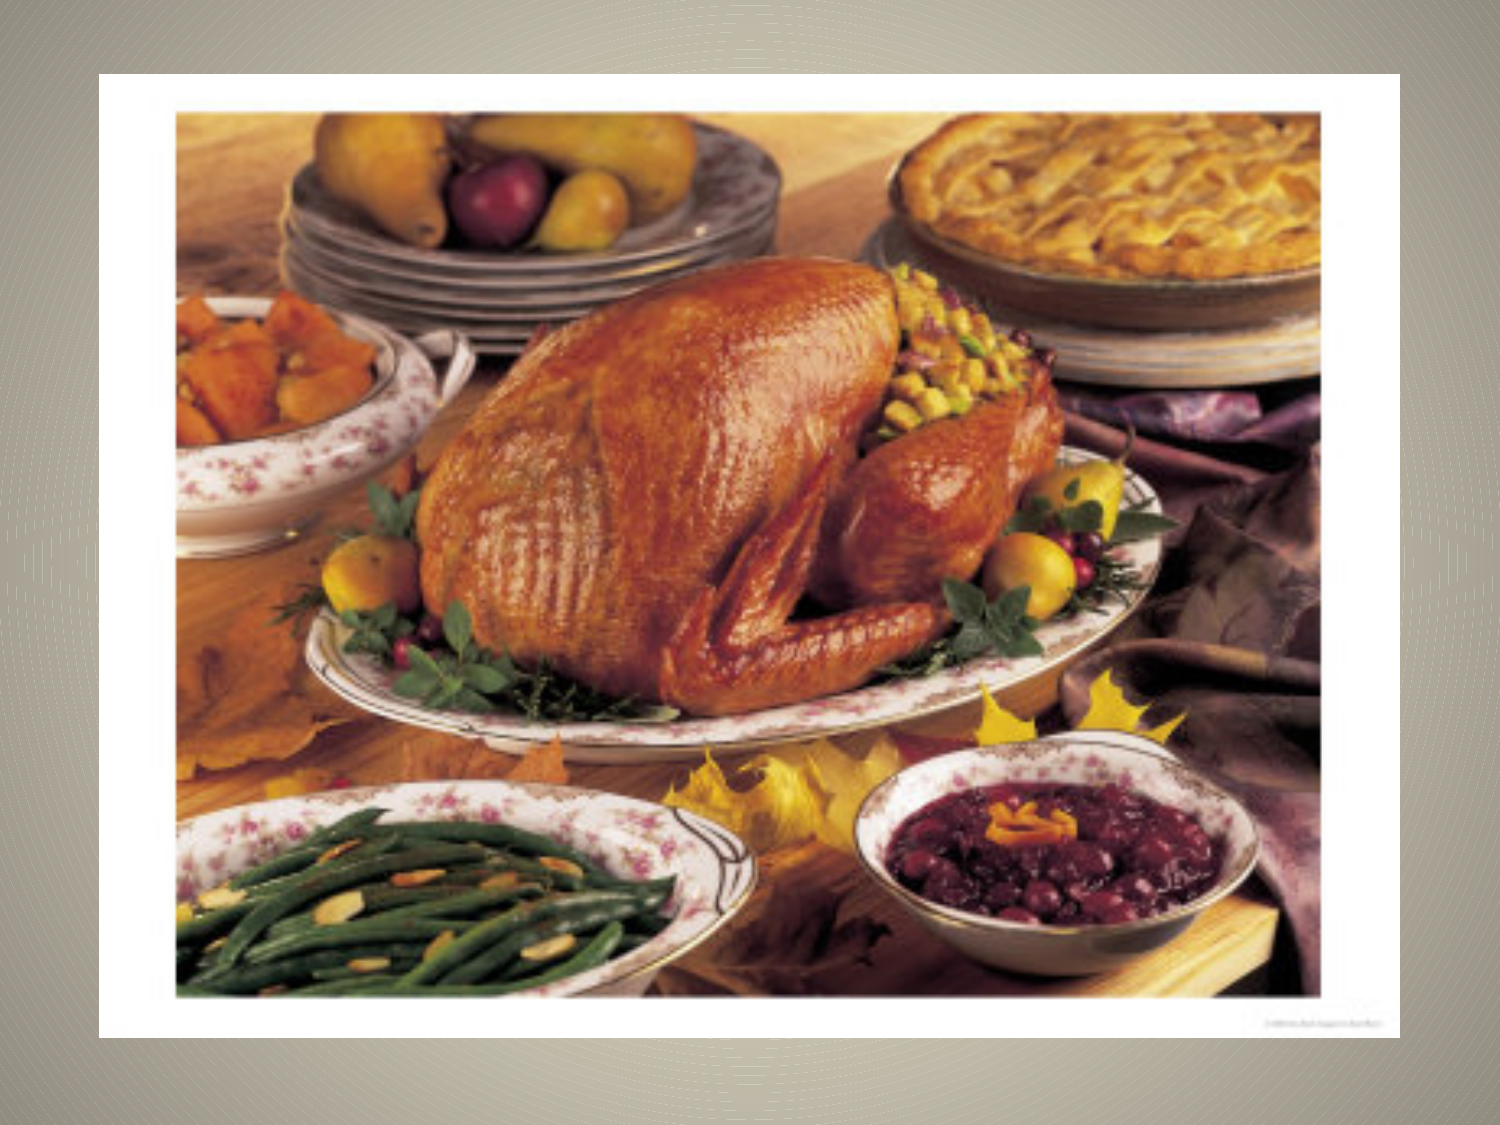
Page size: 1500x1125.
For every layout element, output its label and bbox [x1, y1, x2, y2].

picture [99, 74, 1401, 1038]
